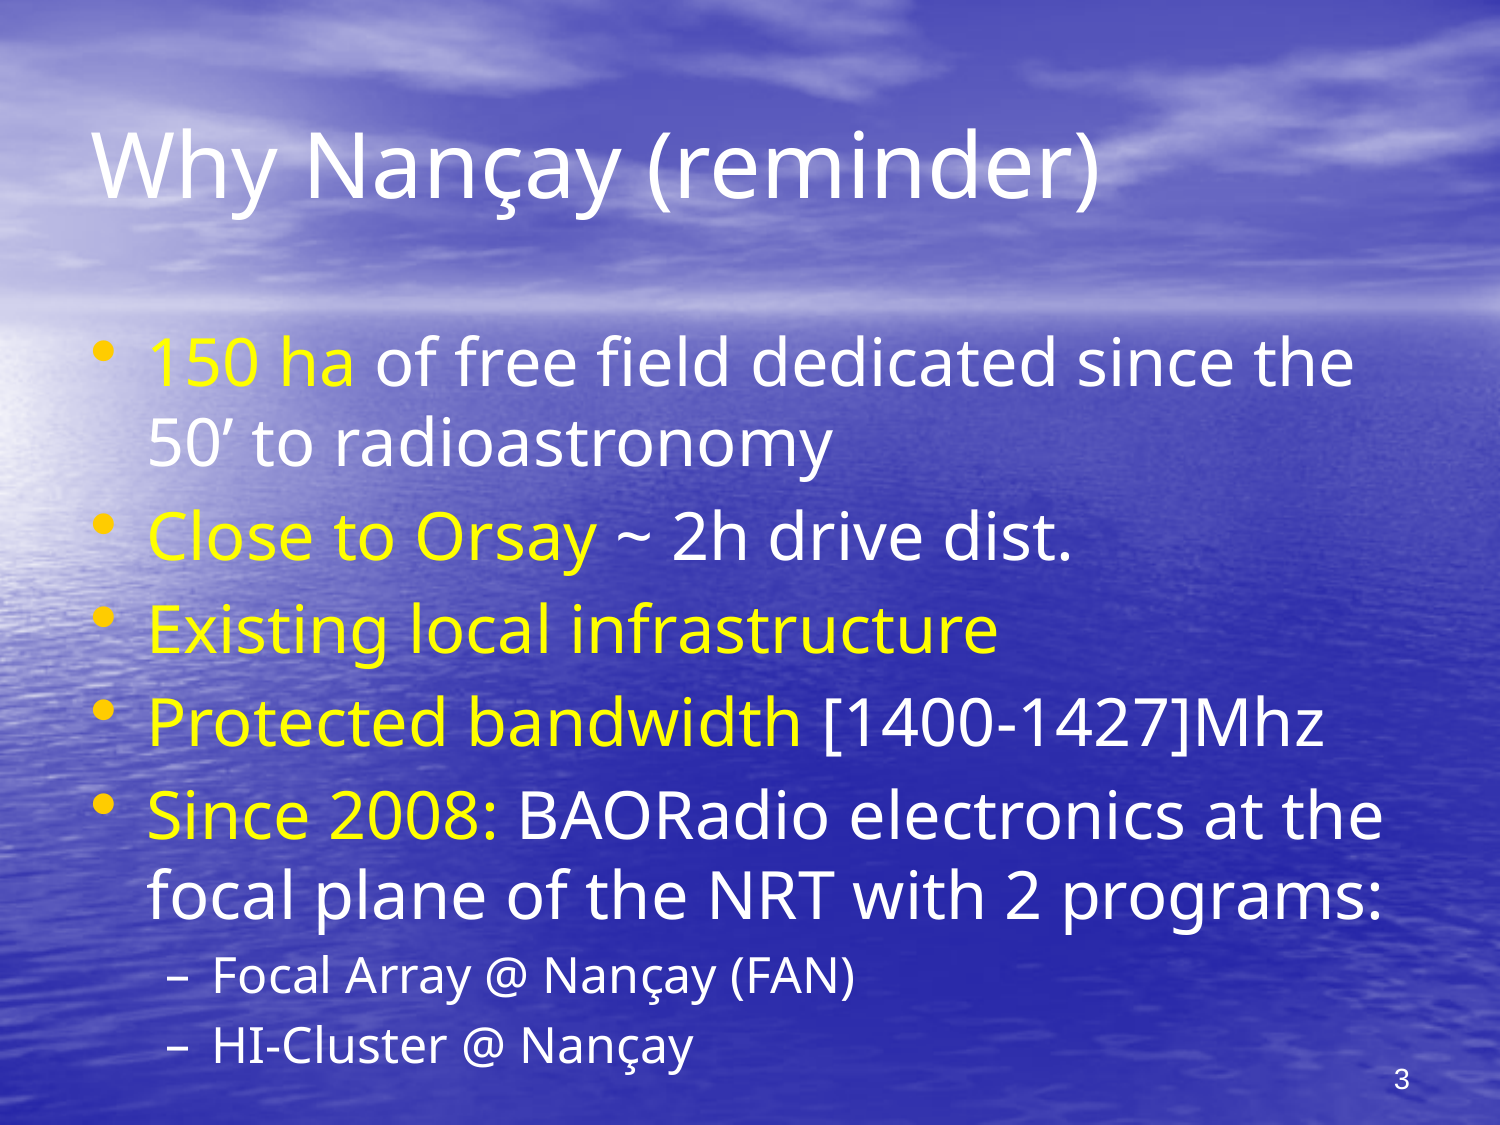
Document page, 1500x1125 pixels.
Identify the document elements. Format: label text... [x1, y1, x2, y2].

list 150 ha of free field dedicated since the 50’ to radioastronomy Close to Orsay ~ 2h drive dist. Existing local infrastructure Protected bandwidth [1400-1427]Mhz Since 2008: BAORadio electronics at the focal plane of the NRT with 2 programs: Focal Array @ Nançay (FAN) HI-Cluster @ Nançay [74, 312, 1426, 988]
title Why Nançay (reminder) [74, 47, 1426, 276]
slide_number 3 [1074, 1024, 1426, 1103]
